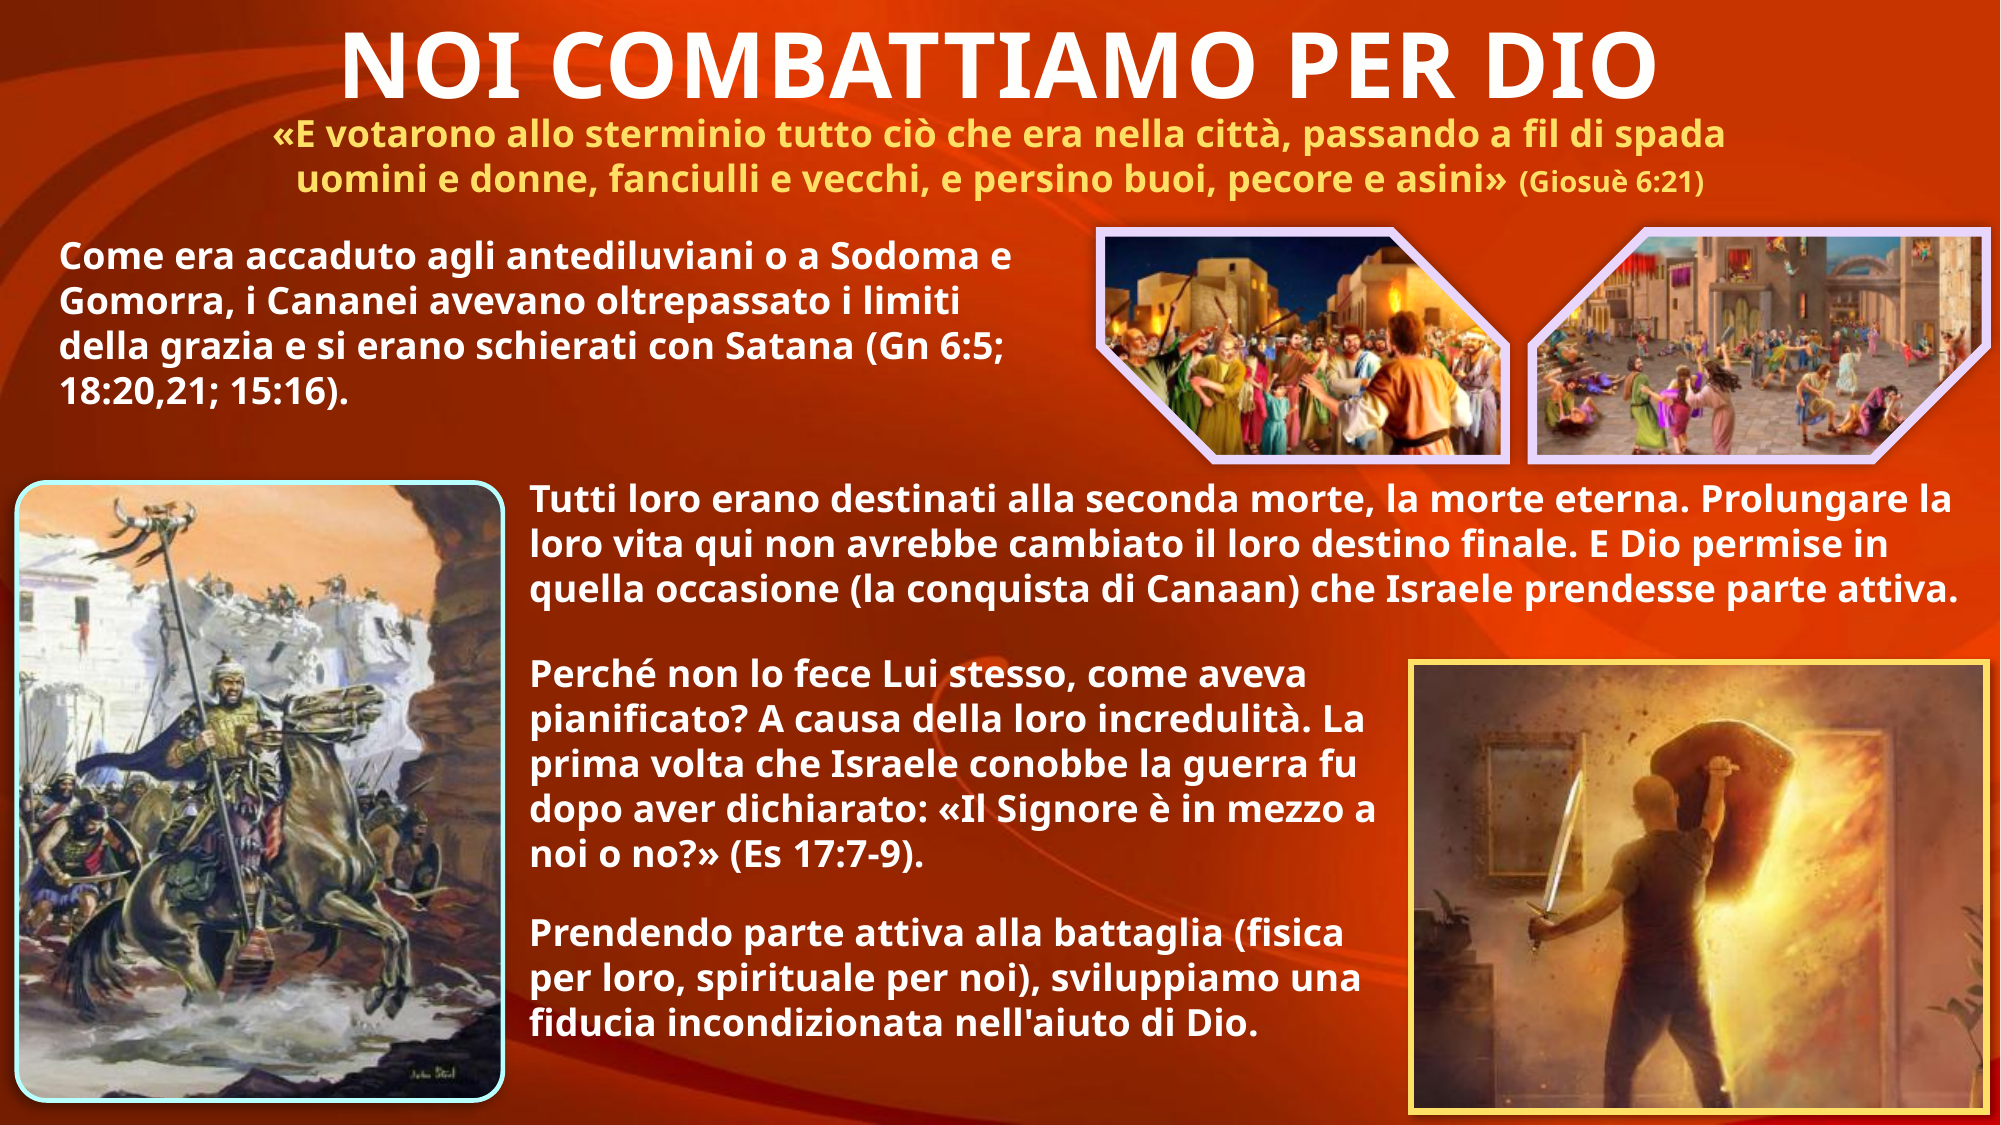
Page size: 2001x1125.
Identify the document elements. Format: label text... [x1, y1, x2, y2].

text_box Prendendo parte attiva alla battaglia (fisica per loro, spirituale per noi), sviluppiamo una fiducia incondizionata nell'aiuto di Dio. [514, 901, 1383, 1052]
text_box Tutti loro erano destinati alla seconda morte, la morte eterna. Prolungare la loro vita qui non avrebbe cambiato il loro destino finale. E Dio permise in quella occasione (la conquista di Canaan) che Israele prendesse parte attiva. [514, 467, 2000, 618]
text_box Come era accaduto agli antediluviani o a Sodoma e Gomorra, i Cananei avevano oltrepassato i limiti della grazia e si erano schierati con Satana (Gn 6:5; 18:20,21; 15:16). [43, 224, 1074, 420]
text_box NOI COMBATTIAMO PER DIO [0, 0, 2000, 125]
text_box Perché non lo fece Lui stesso, come aveva pianificato? A causa della loro incredulità. La prima volta che Israele conobbe la guerra fu dopo aver dichiarato: «Il Signore è in mezzo a noi o no?» (Es 17:7-9). [514, 642, 1404, 883]
picture [0, 0, 2001, 1125]
text_box «E votarono allo sterminio tutto ciò che era nella città, passando a fil di spada uomini e donne, fanciulli e vecchi, e persino buoi, pecore e asini» (Giosuè 6:21) [197, 103, 1803, 208]
